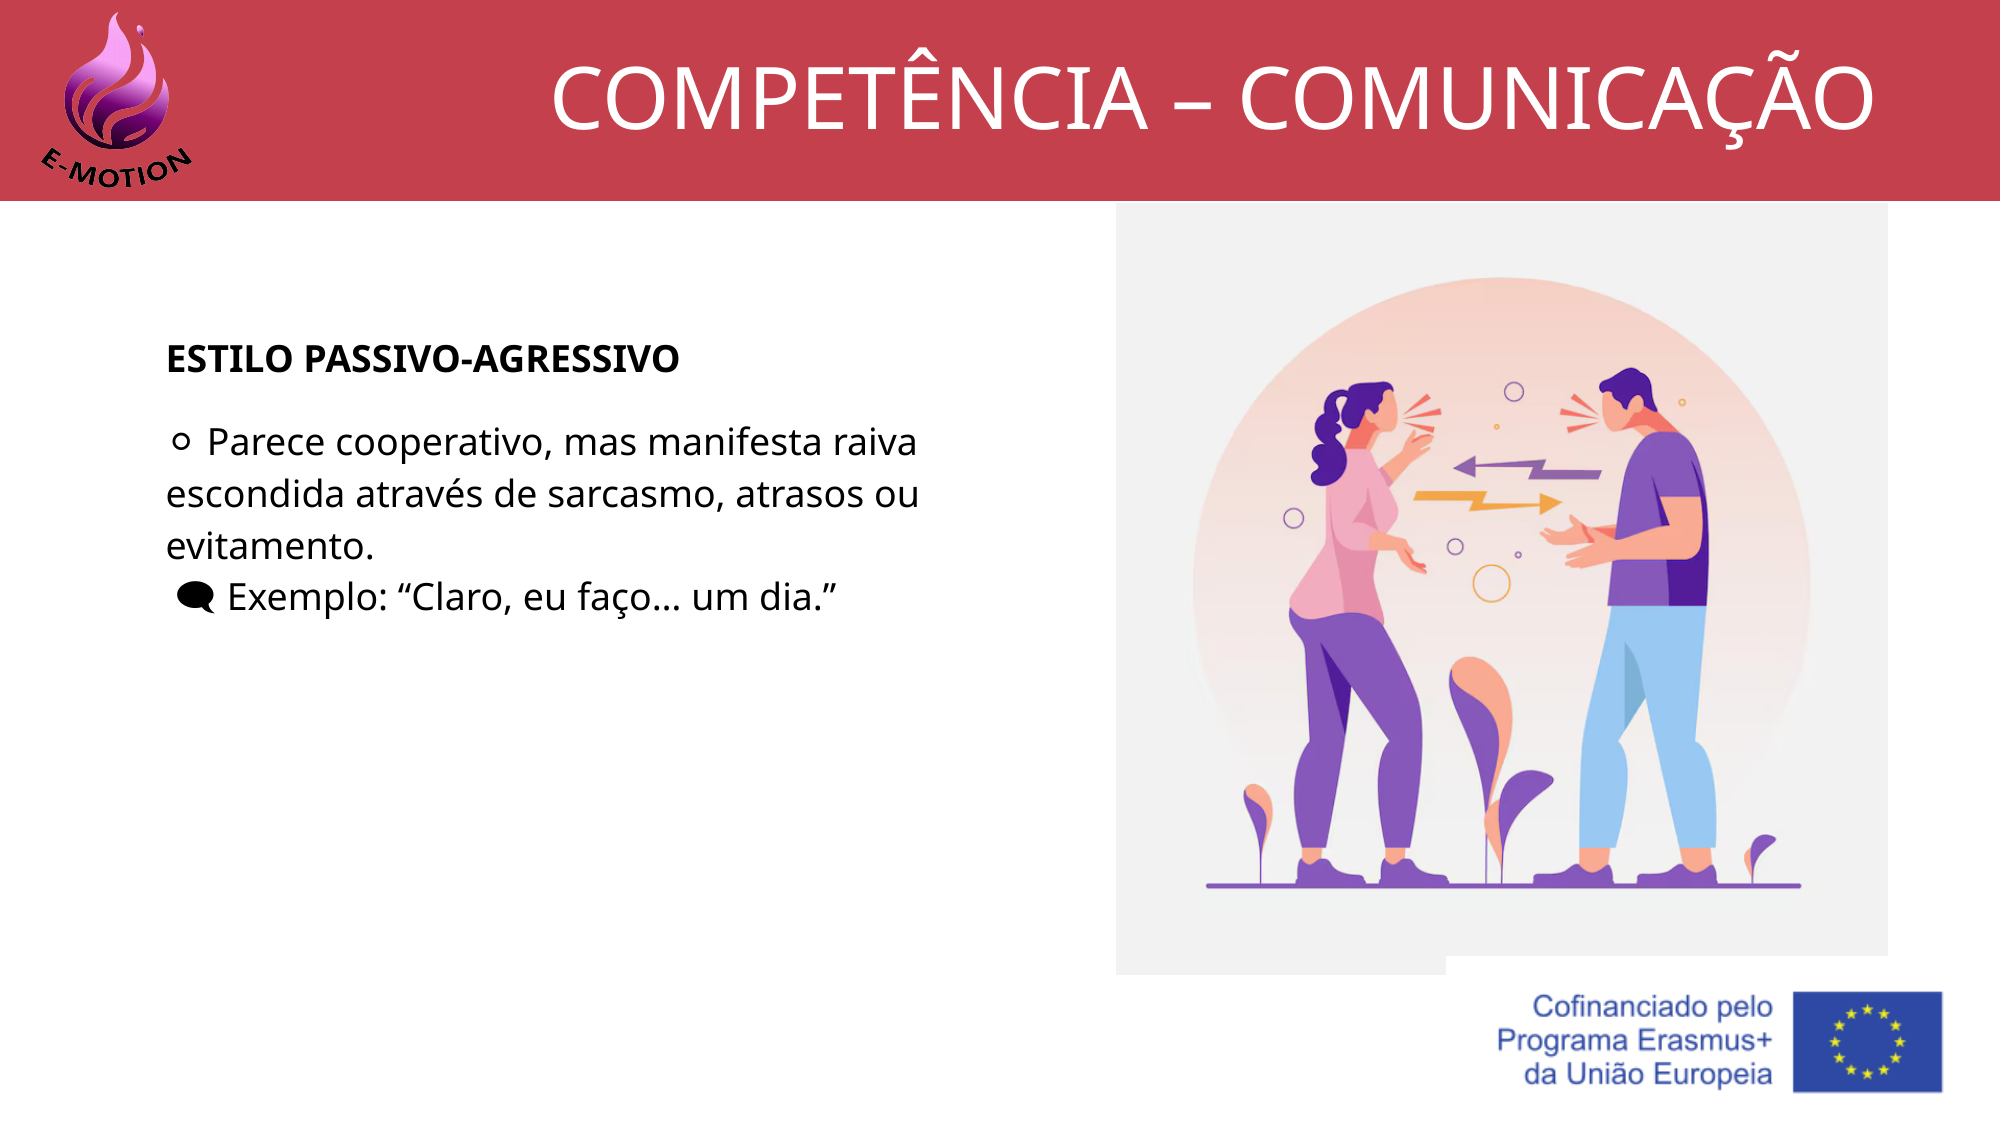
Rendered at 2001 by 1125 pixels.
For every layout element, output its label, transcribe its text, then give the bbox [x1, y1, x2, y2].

picture [0, 0, 253, 247]
text_box COMPETÊNCIA – COMUNICAÇÃO [518, 35, 1894, 183]
picture [1116, 203, 2000, 1125]
text_box ESTILO PASSIVO-AGRESSIVO ⚪ Parece cooperativo, mas manifesta raiva escondida através de sarcasmo, atrasos ou evitamento. 🗨️ Exemplo: “Claro, eu faço… um dia.” [150, 320, 1096, 626]
